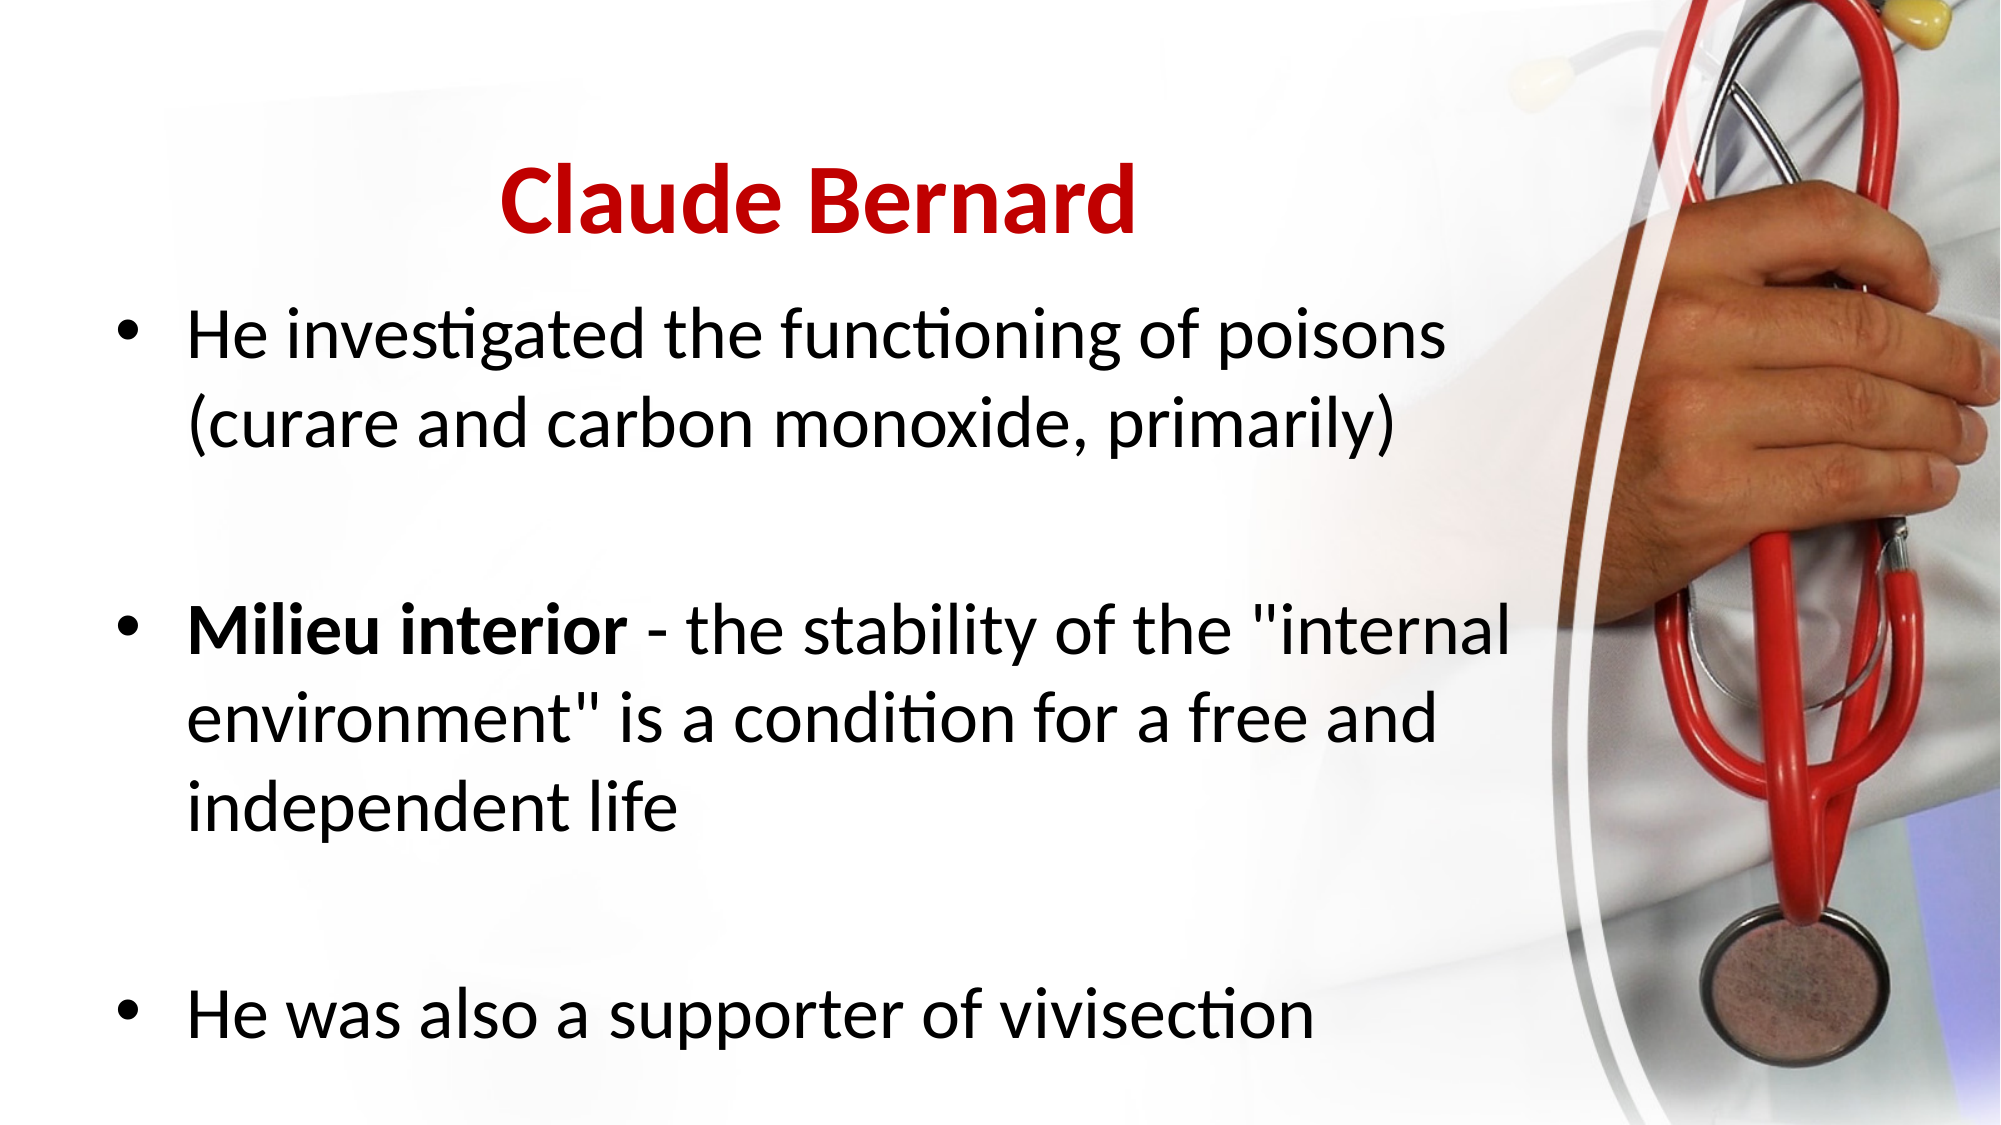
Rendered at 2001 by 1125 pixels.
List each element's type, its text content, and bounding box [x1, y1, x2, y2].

title Claude Bernard [99, 110, 1540, 278]
list He investigated the functioning of poisons (curare and carbon monoxide, primarily) Milieu interior - the stability of the "internal environment" is a condition for a free and independent life He was also a supporter of vivisection [100, 277, 1537, 1068]
picture [0, 0, 2001, 1125]
